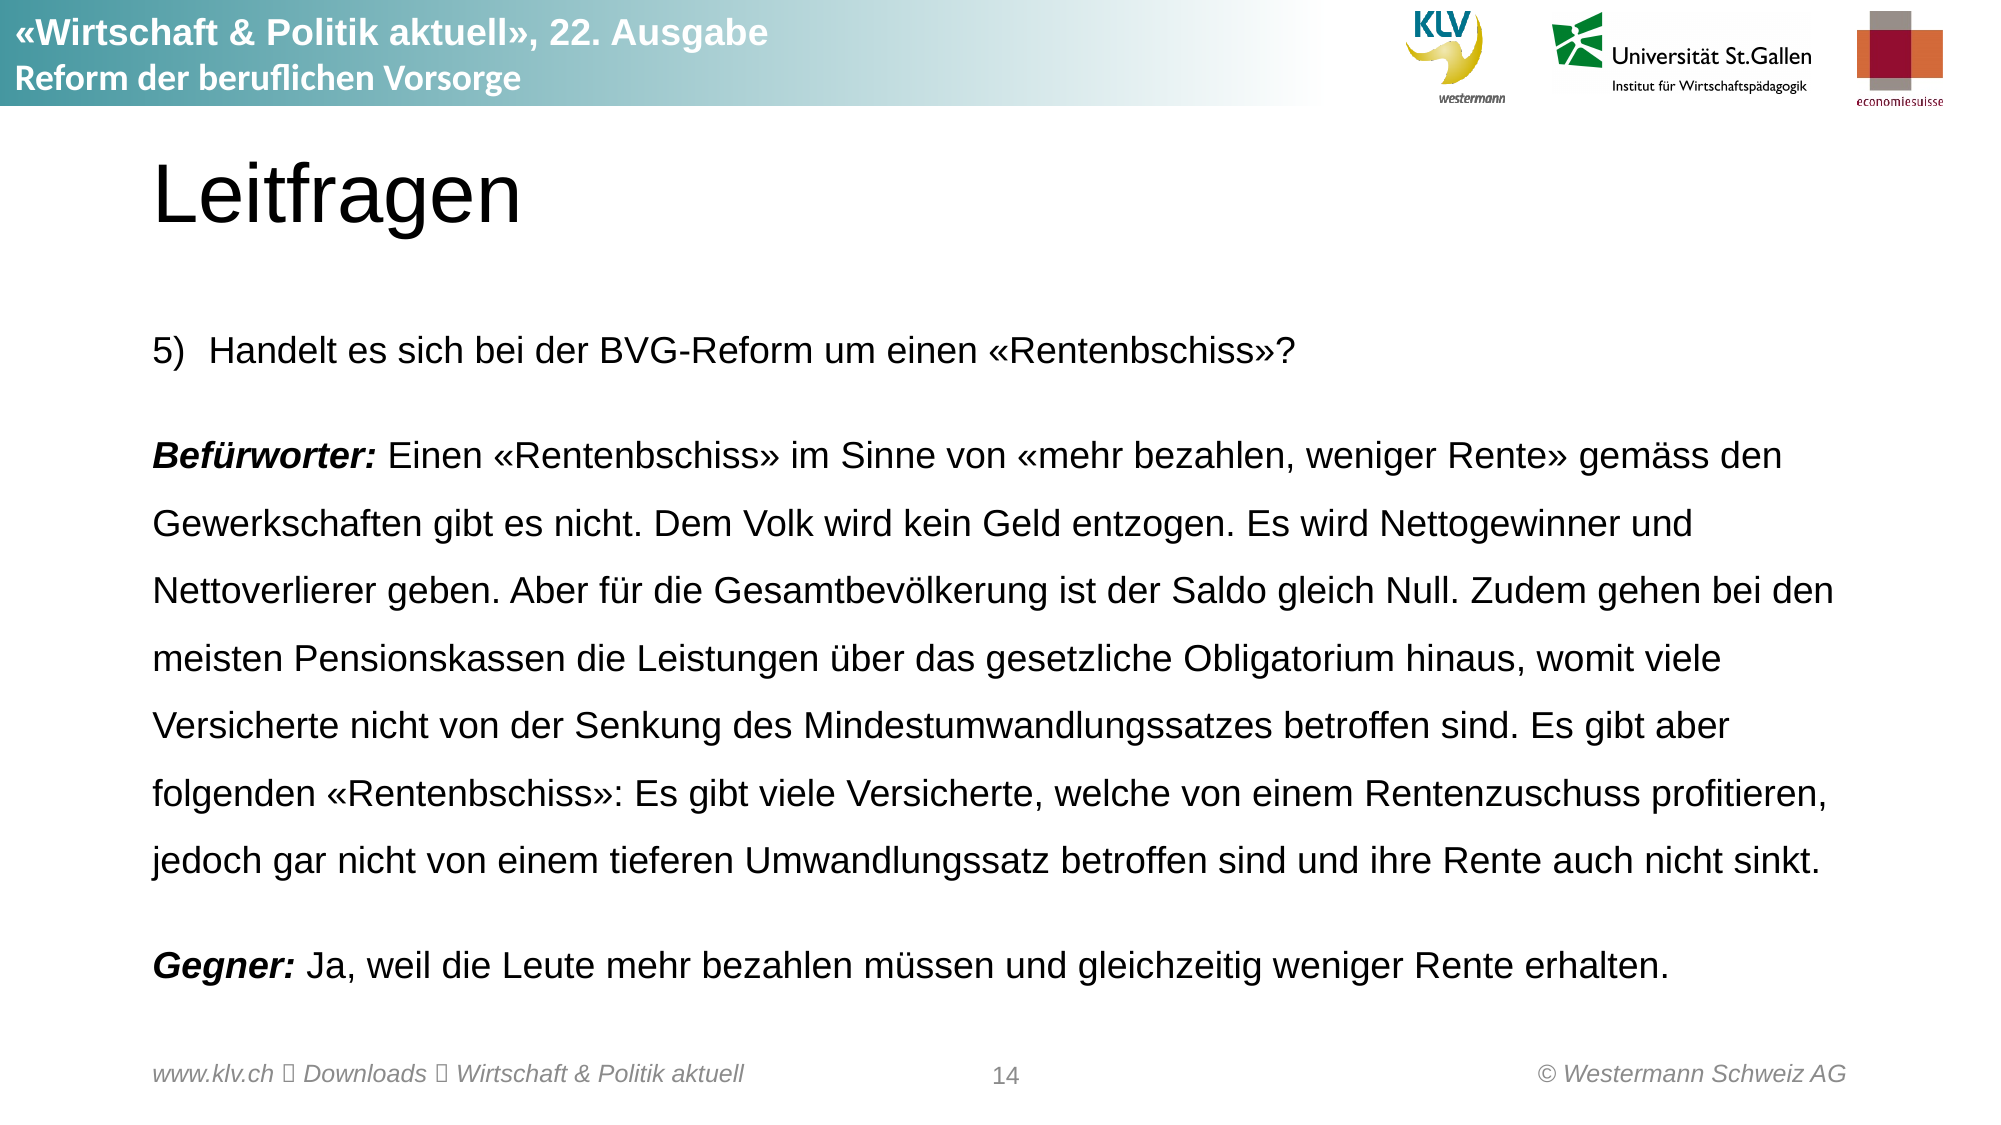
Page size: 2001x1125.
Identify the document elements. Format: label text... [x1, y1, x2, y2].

picture [1406, 11, 1505, 92]
picture [1857, 11, 1943, 106]
slide_number www.klv.ch  Downloads  Wirtschaft & Politik aktuell [137, 1042, 813, 1103]
text_box Handelt es sich bei der BVG-Reform um einen «Rentenbschiss»? Befürworter: Einen «Rentenbschiss» im Sinne von «mehr bezahlen, weniger Rente» gemäss den Gewerkschaften gibt es nicht. Dem Volk wird kein Geld entzogen. Es wird Nettogewinner und Nettoverlierer geben. Aber für die Gesamtbevölkerung ist der Saldo gleich Null. Zudem gehen bei den meisten Pensionskassen die Leistungen über das gesetzliche Obligatorium hinaus, womit viele Versicherte nicht von der Senkung des Mindestumwandlungssatzes betroffen sind. Es gibt aber folgenden «Rentenbschiss»: Es gibt viele Versicherte, welche von einem Rentenzuschuss profitieren, jedoch gar nicht von einem tieferen Umwandlungssatz betroffen sind und ihre Rente auch nicht sinkt. Gegner: Ja, weil die Leute mehr bezahlen müssen und gleichzeitig weniger Rente erhalten. [137, 296, 1852, 994]
slide_number 14 [812, 1044, 1200, 1105]
title Leitfragen [137, 92, 1863, 299]
picture [1552, 12, 1811, 92]
text_box © Westermann Schweiz AG [1204, 1042, 1863, 1103]
